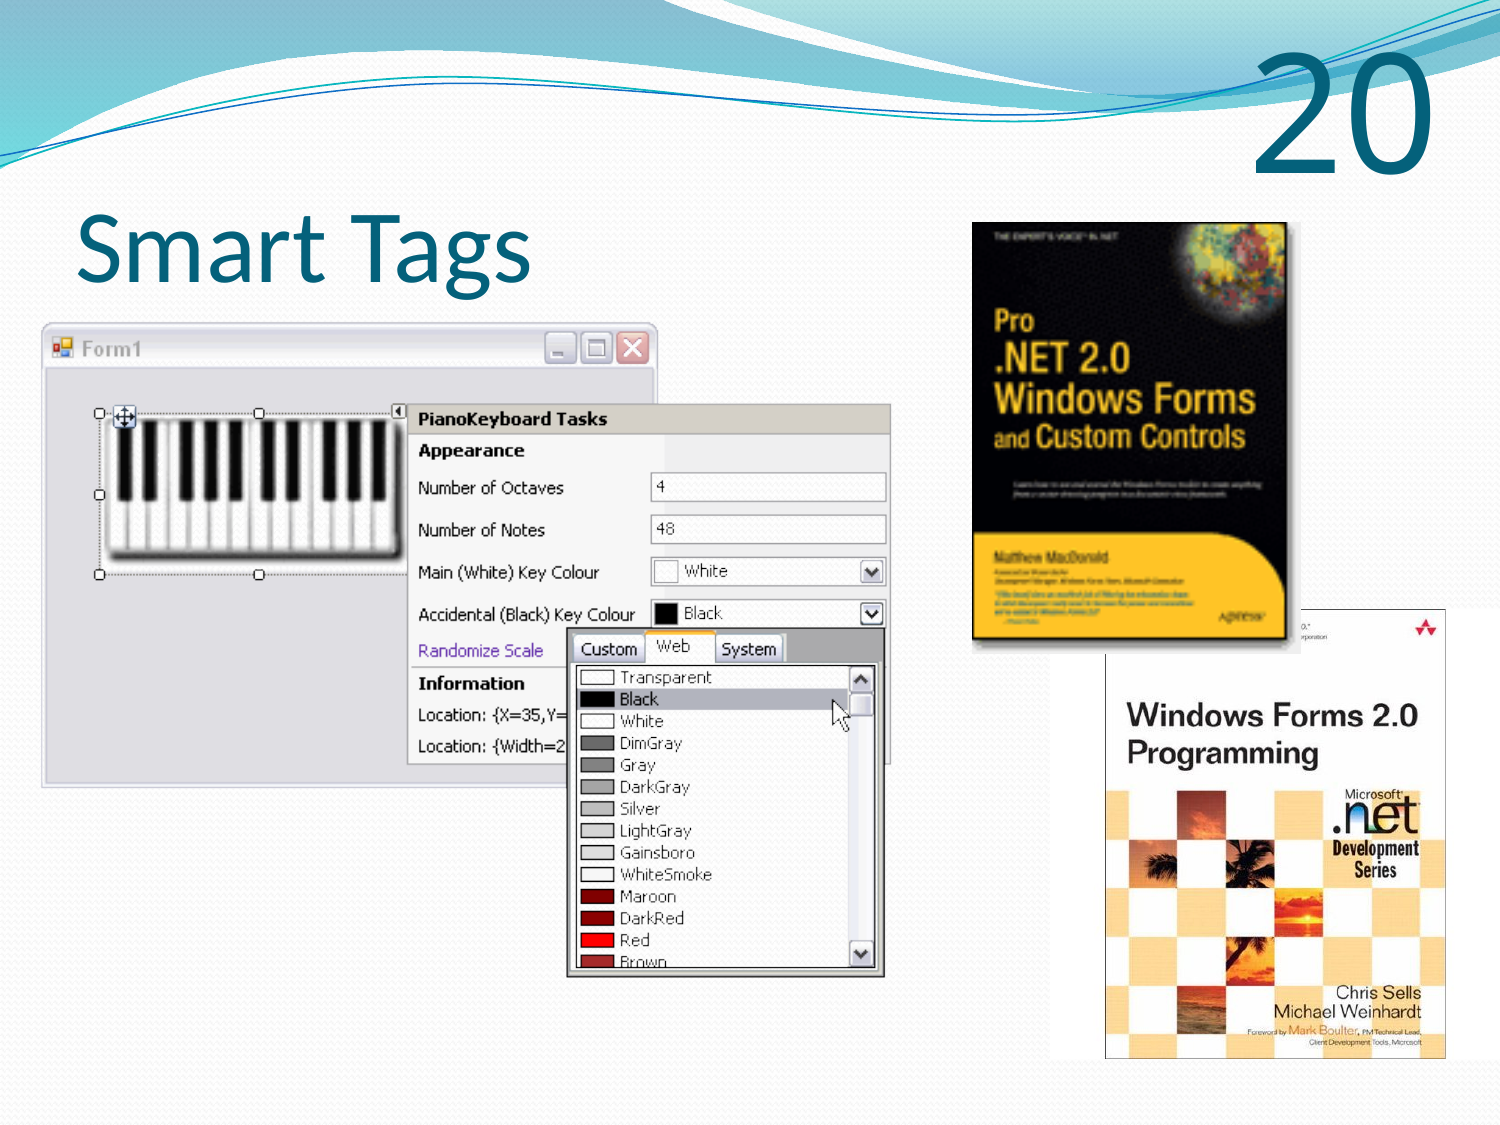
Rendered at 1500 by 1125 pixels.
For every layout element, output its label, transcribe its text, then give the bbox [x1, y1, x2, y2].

picture [972, 222, 1301, 654]
text_box 20 [1233, 0, 1454, 215]
picture [1050, 609, 1500, 1059]
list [35, 316, 902, 989]
title Smart Tags [75, 115, 1425, 303]
